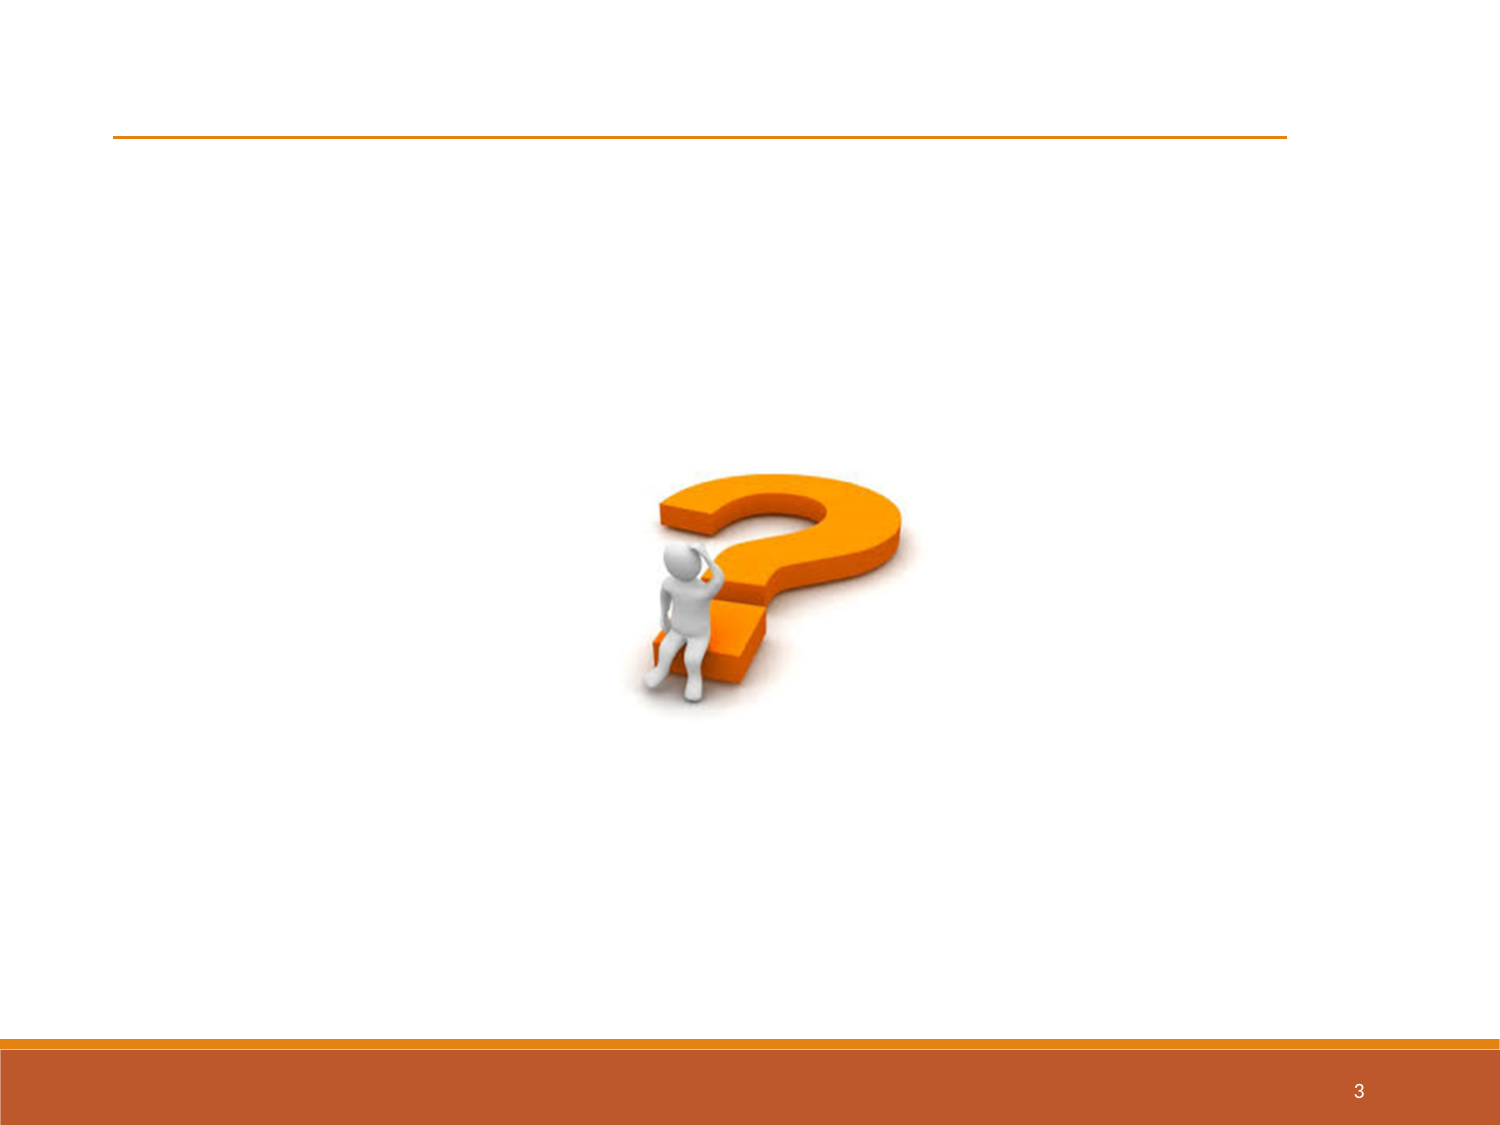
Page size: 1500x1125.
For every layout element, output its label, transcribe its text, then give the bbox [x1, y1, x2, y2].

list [582, 420, 936, 774]
slide_number 3 [1218, 1059, 1380, 1120]
